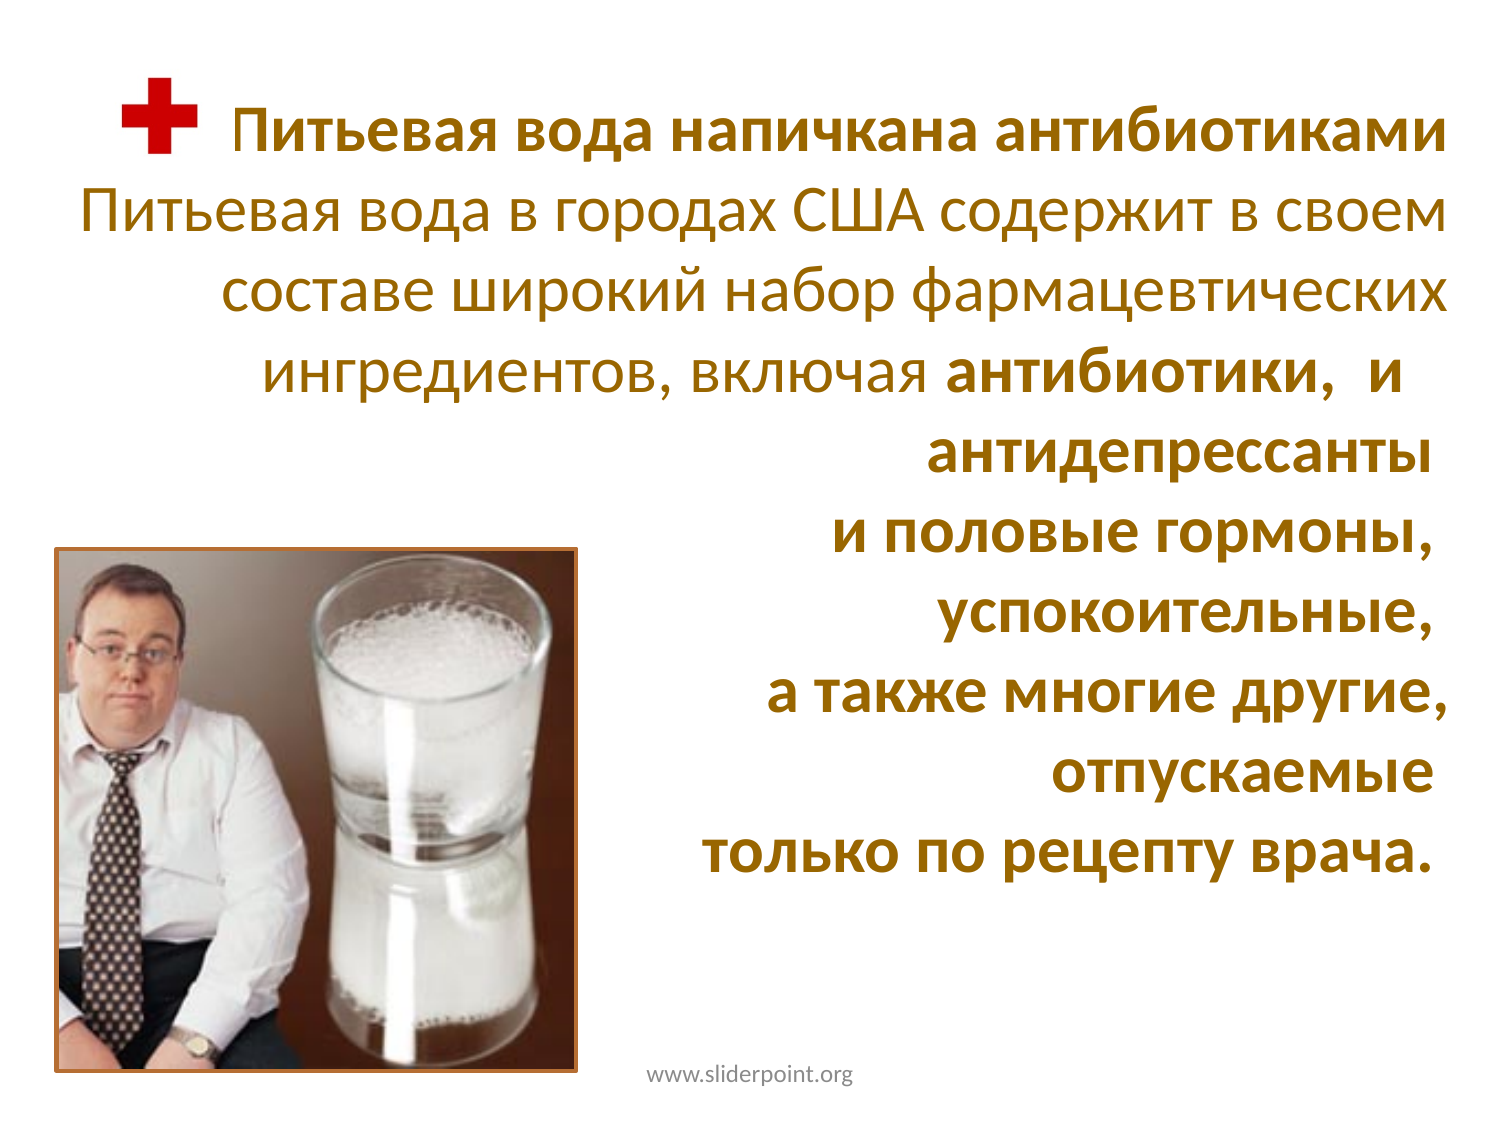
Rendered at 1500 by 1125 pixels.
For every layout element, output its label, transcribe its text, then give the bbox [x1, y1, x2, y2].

picture [58, 550, 575, 1069]
picture [81, 58, 235, 174]
footer www.sliderpoint.org [512, 1042, 988, 1103]
title Питьевая вода напичкана антибиотиками Питьевая вода в городах США содержит в своем составе широкий набор фармацевтических ингредиентов, включая антибиотики, и антидепрессанты и половые гормоны, успокоительные, а также многие другие, отпускаемые только по рецепту врача. [35, 45, 1465, 926]
